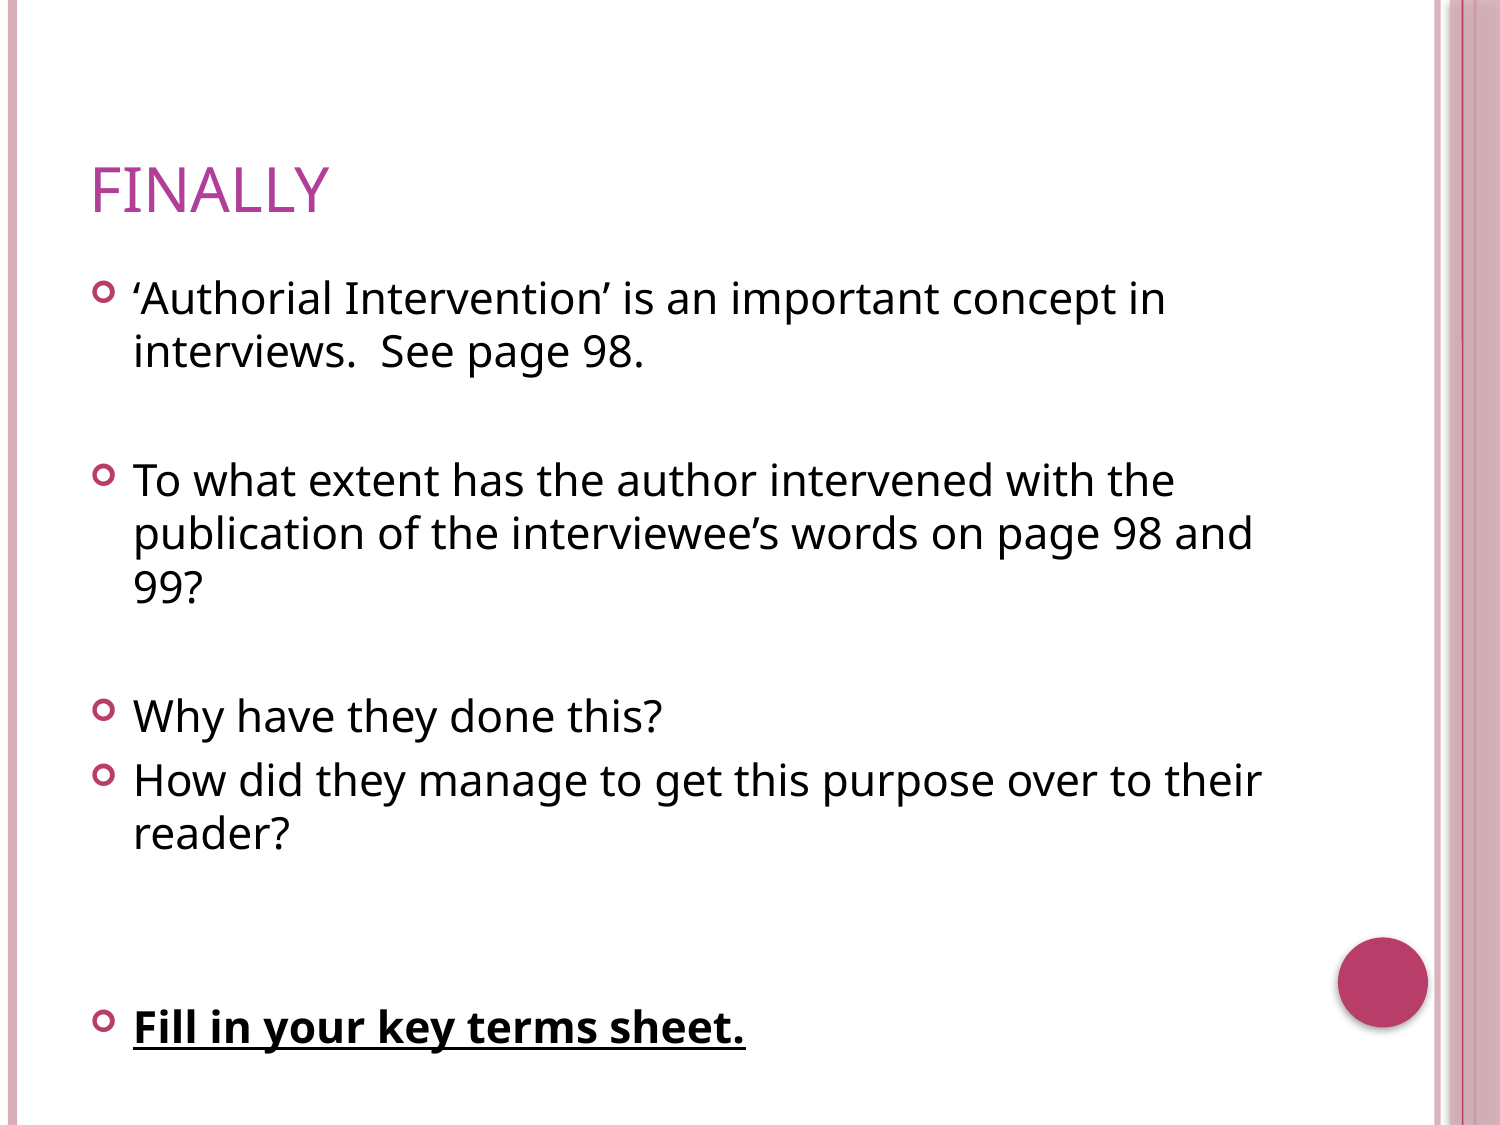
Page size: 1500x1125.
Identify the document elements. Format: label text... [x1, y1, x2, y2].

title Finally [75, 45, 1300, 233]
list ‘Authorial Intervention’ is an important concept in interviews. See page 98. To what extent has the author intervened with the publication of the interviewee’s words on page 98 and 99? Why have they done this? How did they manage to get this purpose over to their reader? Fill in your key terms sheet. [75, 262, 1300, 1062]
